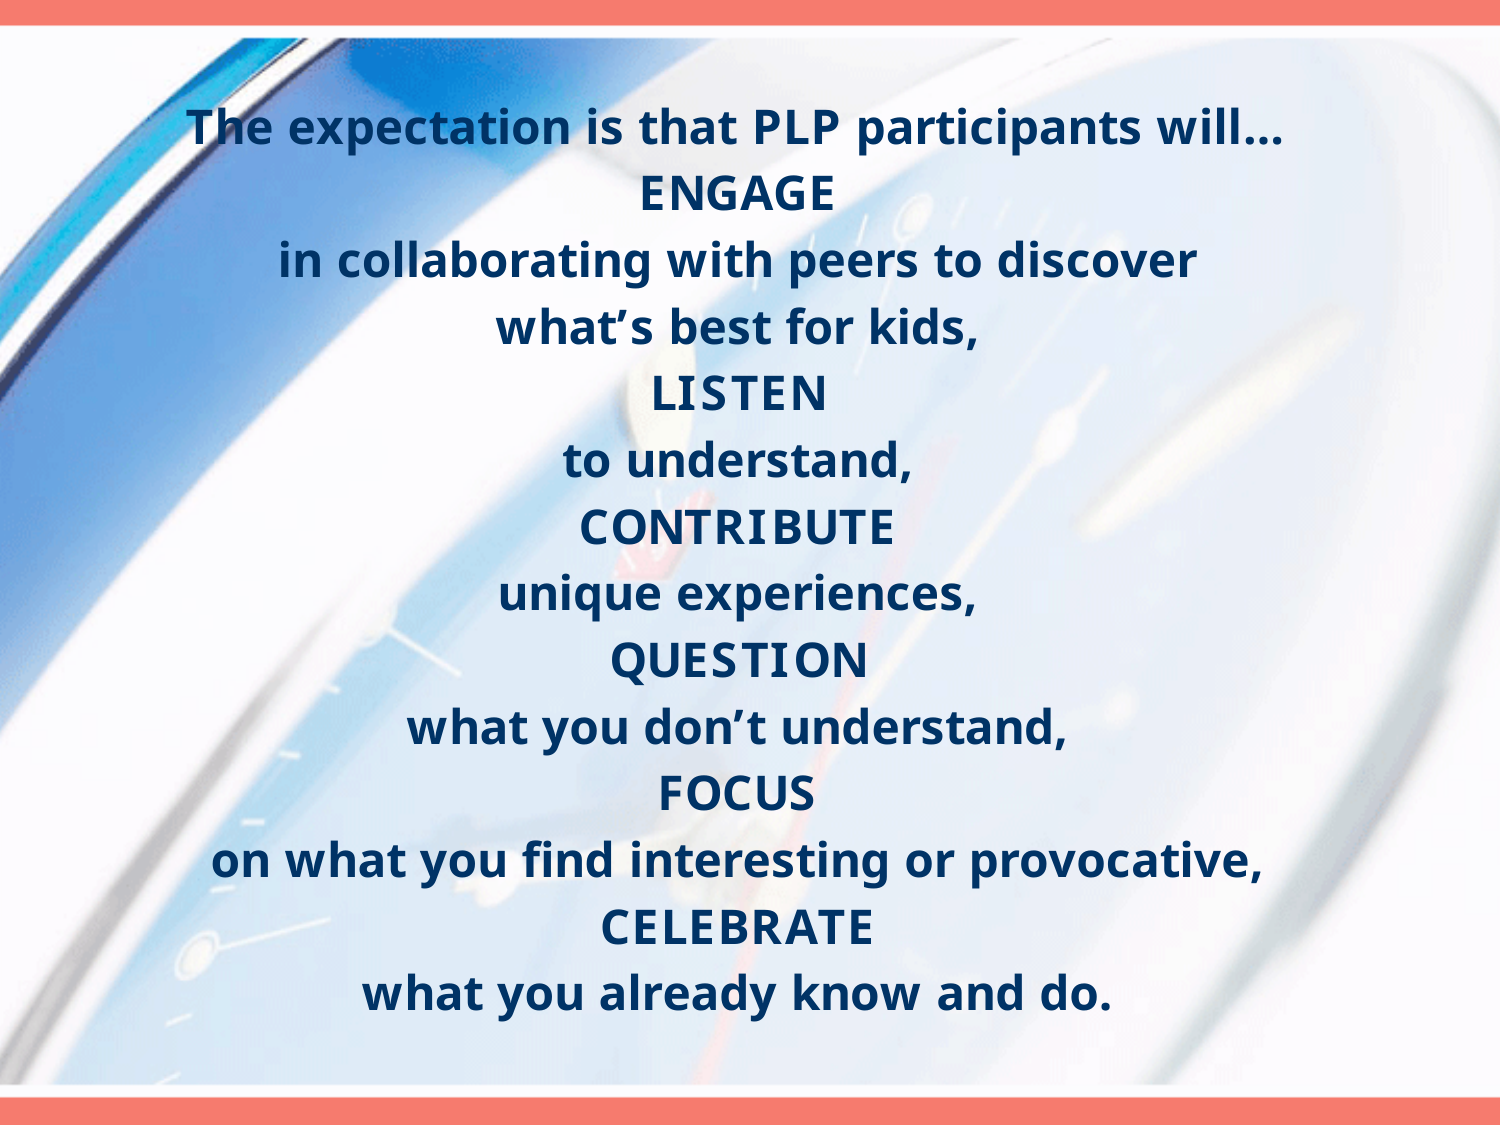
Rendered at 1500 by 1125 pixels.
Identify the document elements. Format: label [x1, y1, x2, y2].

list [174, 87, 1303, 1035]
picture [0, 0, 1500, 1125]
